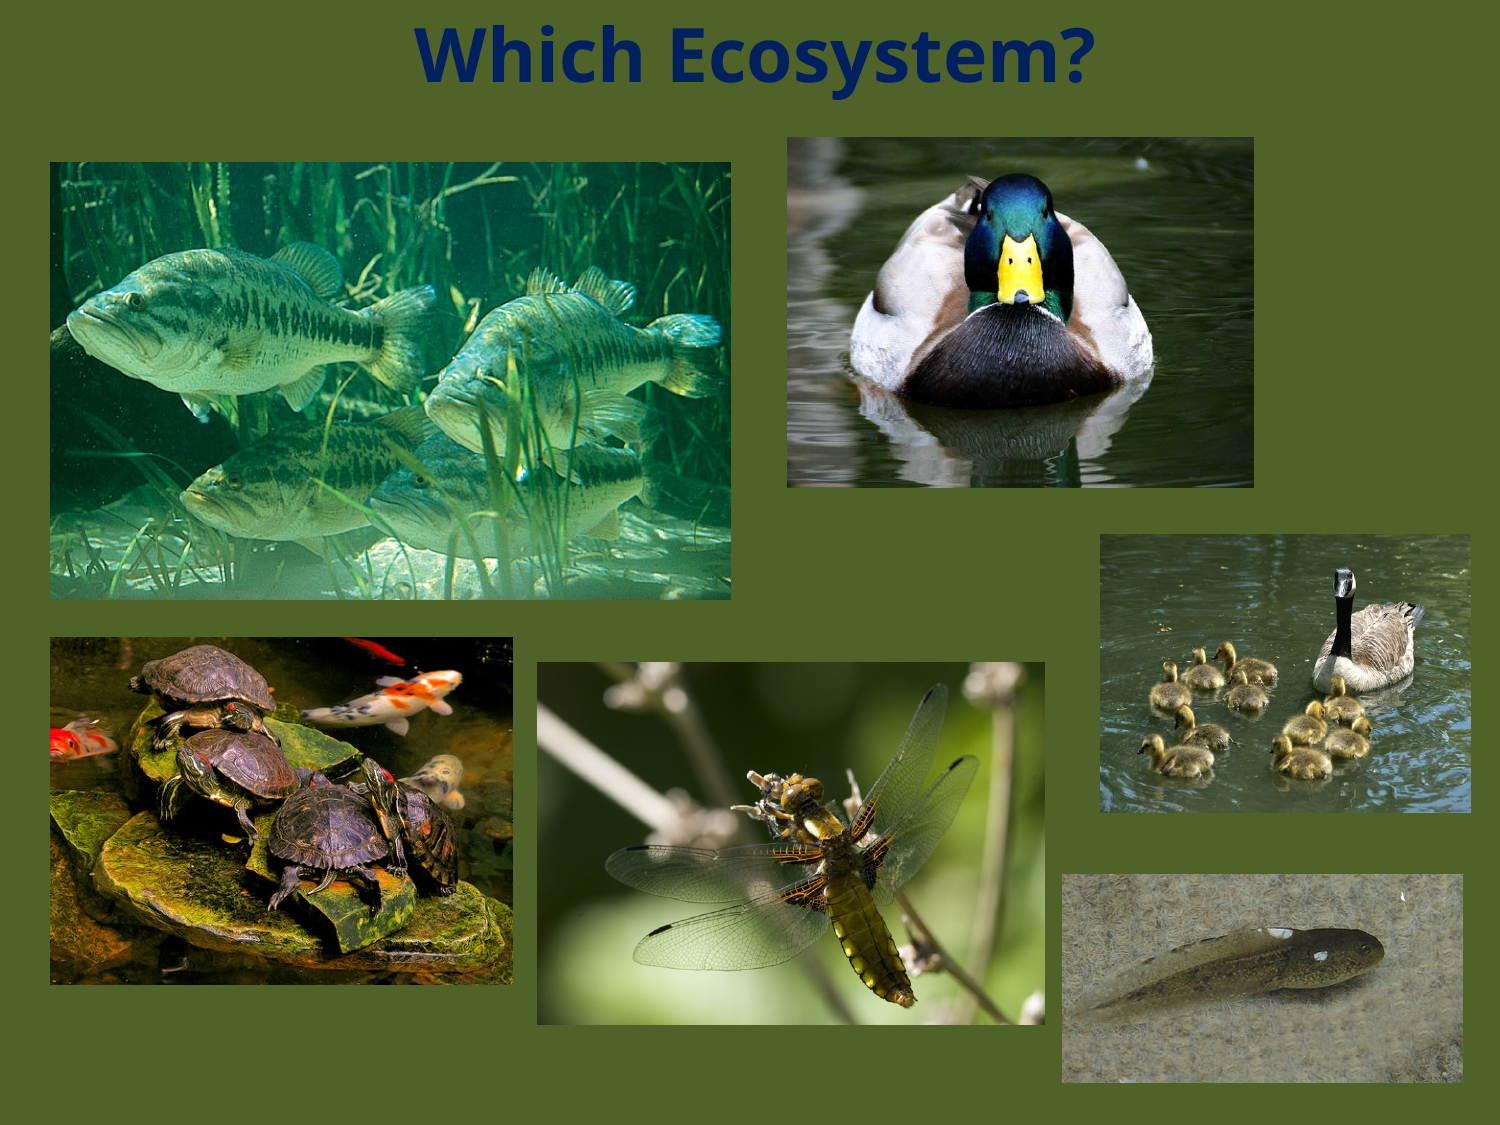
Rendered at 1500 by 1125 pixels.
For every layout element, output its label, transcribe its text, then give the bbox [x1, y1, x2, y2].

text_box Which Ecosystem? [399, 0, 1175, 285]
picture [1062, 874, 1463, 1084]
picture [49, 637, 513, 985]
picture [537, 662, 1046, 1026]
picture [787, 137, 1254, 488]
picture [1099, 534, 1472, 813]
picture [49, 162, 732, 601]
